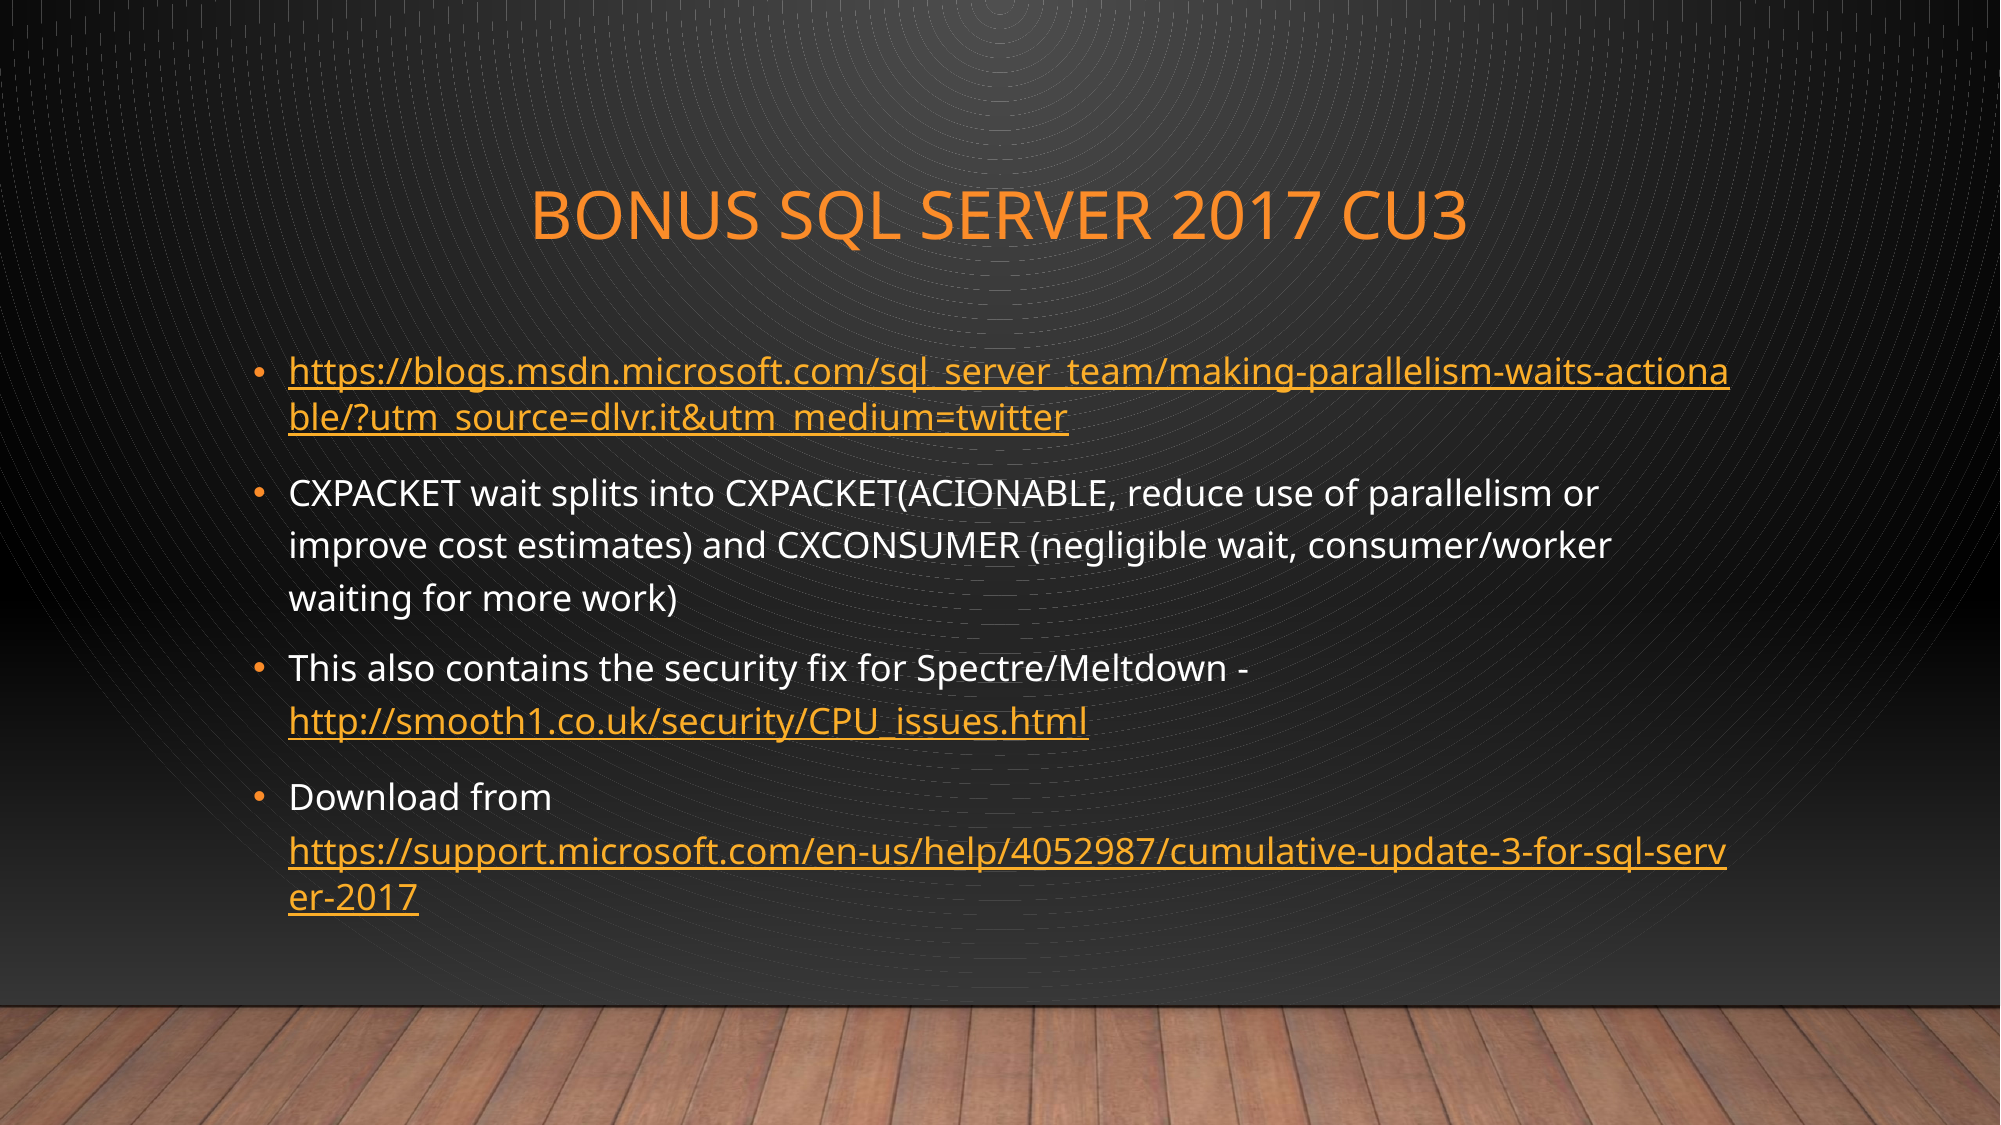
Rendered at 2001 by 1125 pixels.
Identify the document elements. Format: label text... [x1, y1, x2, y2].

picture [0, 1005, 2000, 1125]
list https://blogs.msdn.microsoft.com/sql_server_team/making-parallelism-waits-actionable/?utm_source=dlvr.it&utm_medium=twitter CXPACKET wait splits into CXPACKET(ACIONABLE, reduce use of parallelism or improve cost estimates) and CXCONSUMER (negligible wait, consumer/worker waiting for more work) This also contains the security fix for Spectre/Meltdown - http://smooth1.co.uk/security/CPU_issues.html Download from https://support.microsoft.com/en-us/help/4052987/cumulative-update-3-for-sql-server-2017 [238, 330, 1763, 897]
title BONUS SQL SERVER 2017 CU3 [238, 131, 1763, 305]
